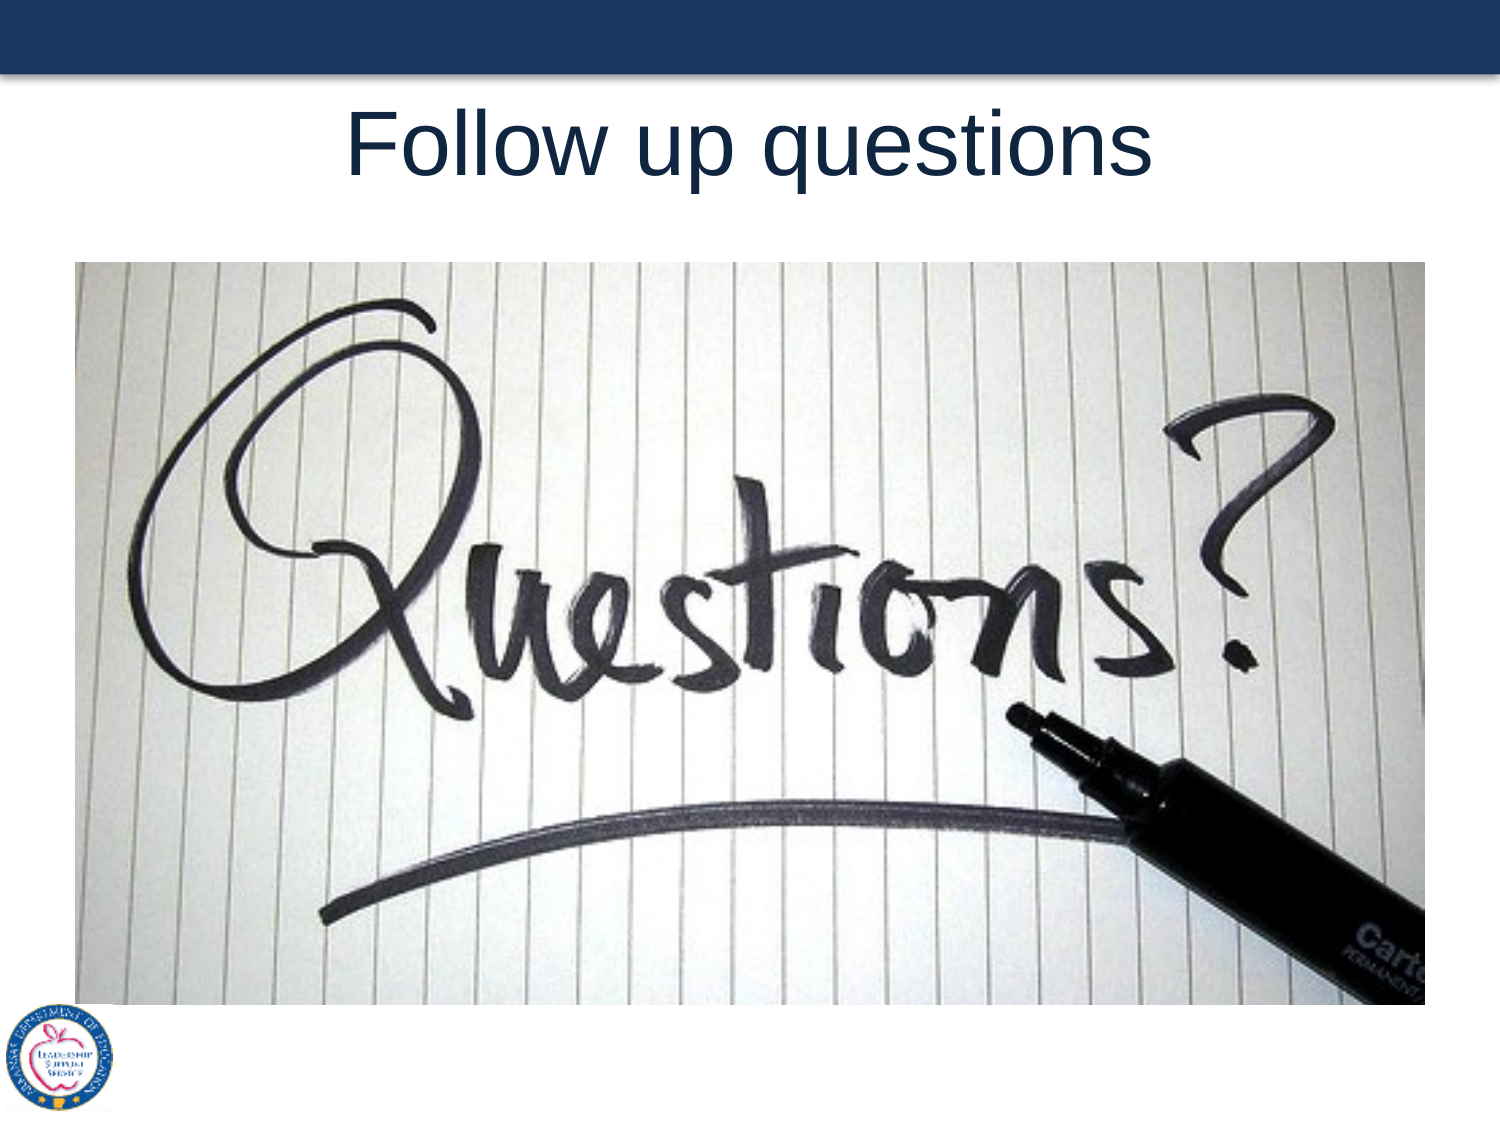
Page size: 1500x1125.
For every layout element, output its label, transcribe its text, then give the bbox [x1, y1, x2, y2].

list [74, 262, 1426, 1006]
title Follow up questions [75, 89, 1425, 233]
text_box [0, 0, 1500, 76]
picture [6, 1004, 114, 1111]
